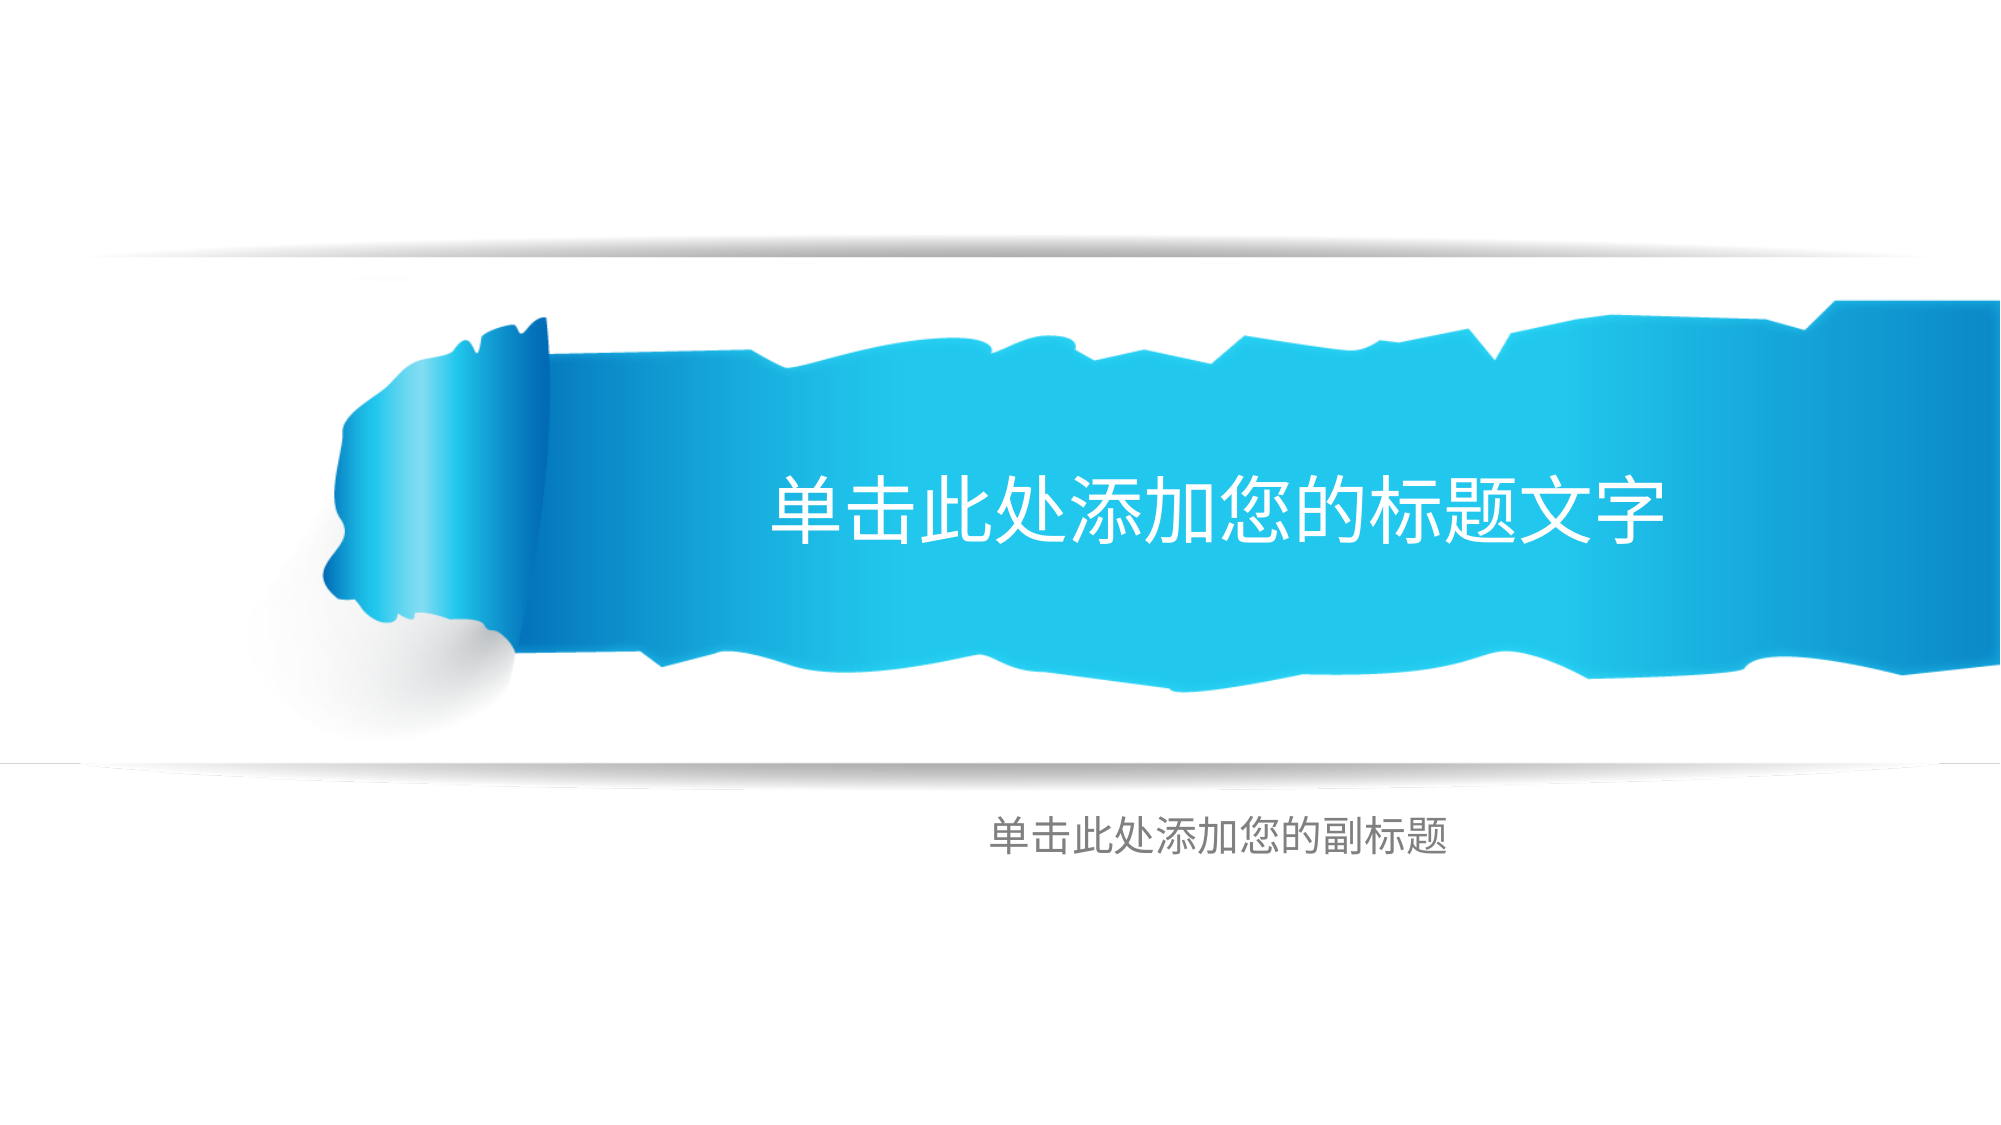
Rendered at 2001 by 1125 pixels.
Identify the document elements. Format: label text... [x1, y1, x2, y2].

picture [0, 234, 2000, 791]
subtitle 单击此处添加您的副标题 [609, 797, 1827, 891]
title 单击此处添加您的标题文字 [609, 378, 1827, 640]
